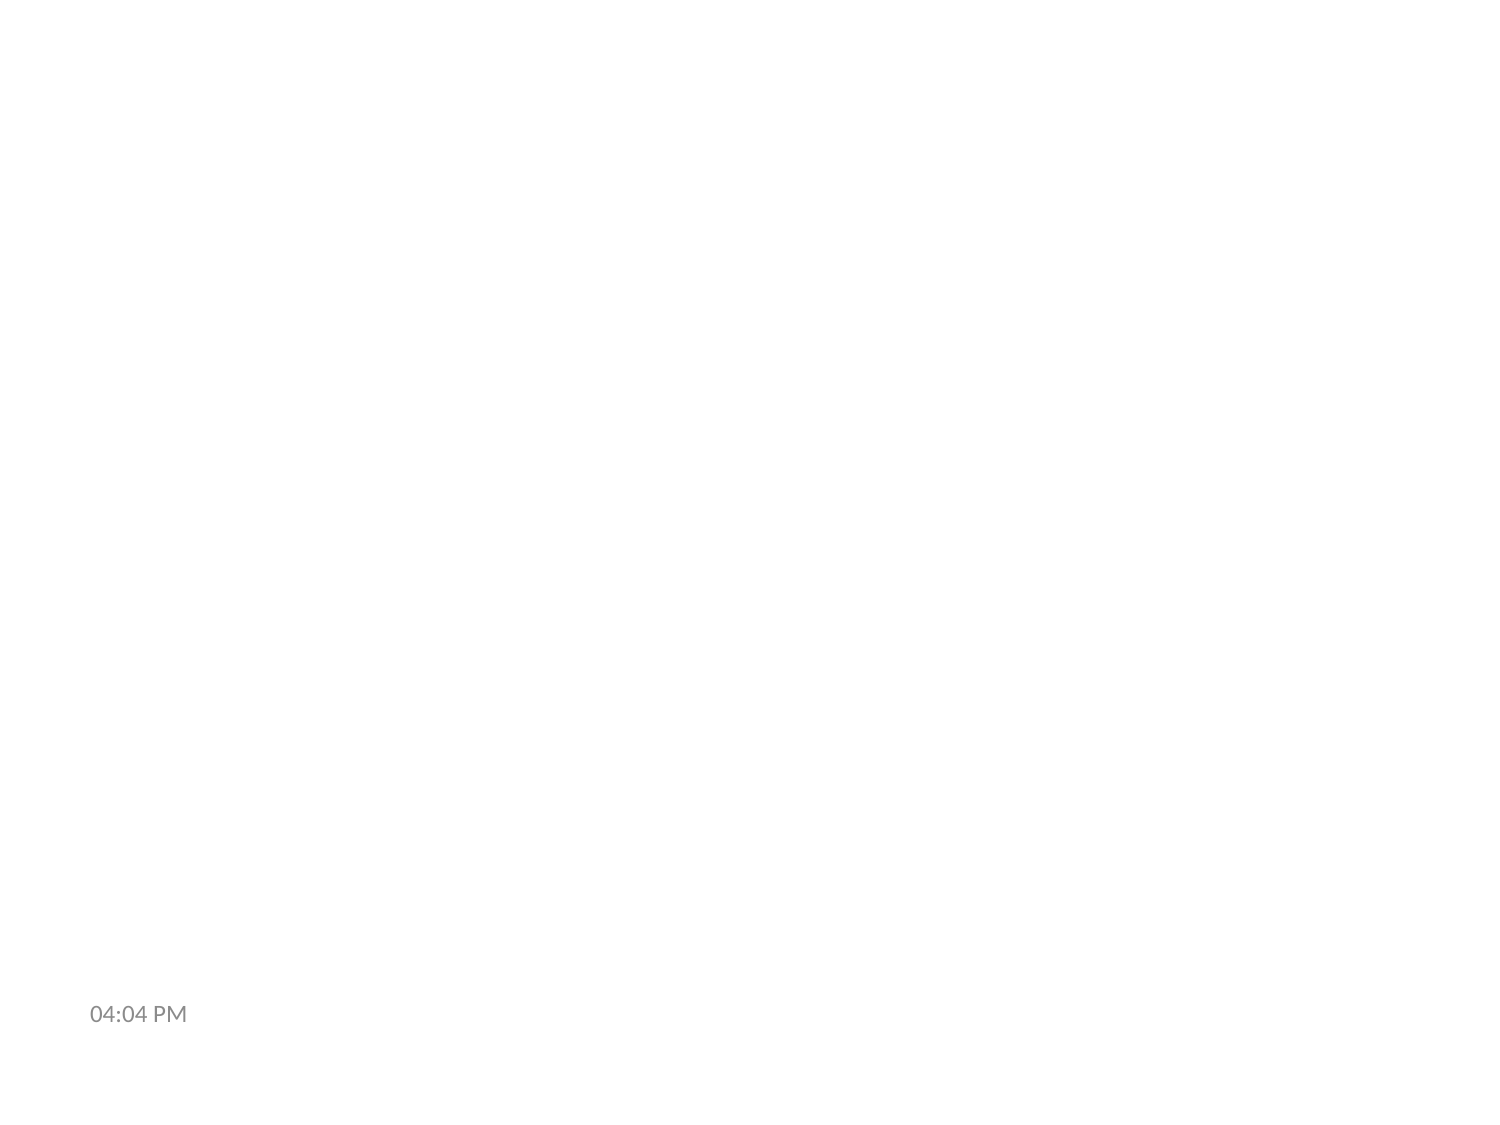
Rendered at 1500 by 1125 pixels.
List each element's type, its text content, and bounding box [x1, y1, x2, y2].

text_box 3:35 PM [75, 982, 425, 1043]
